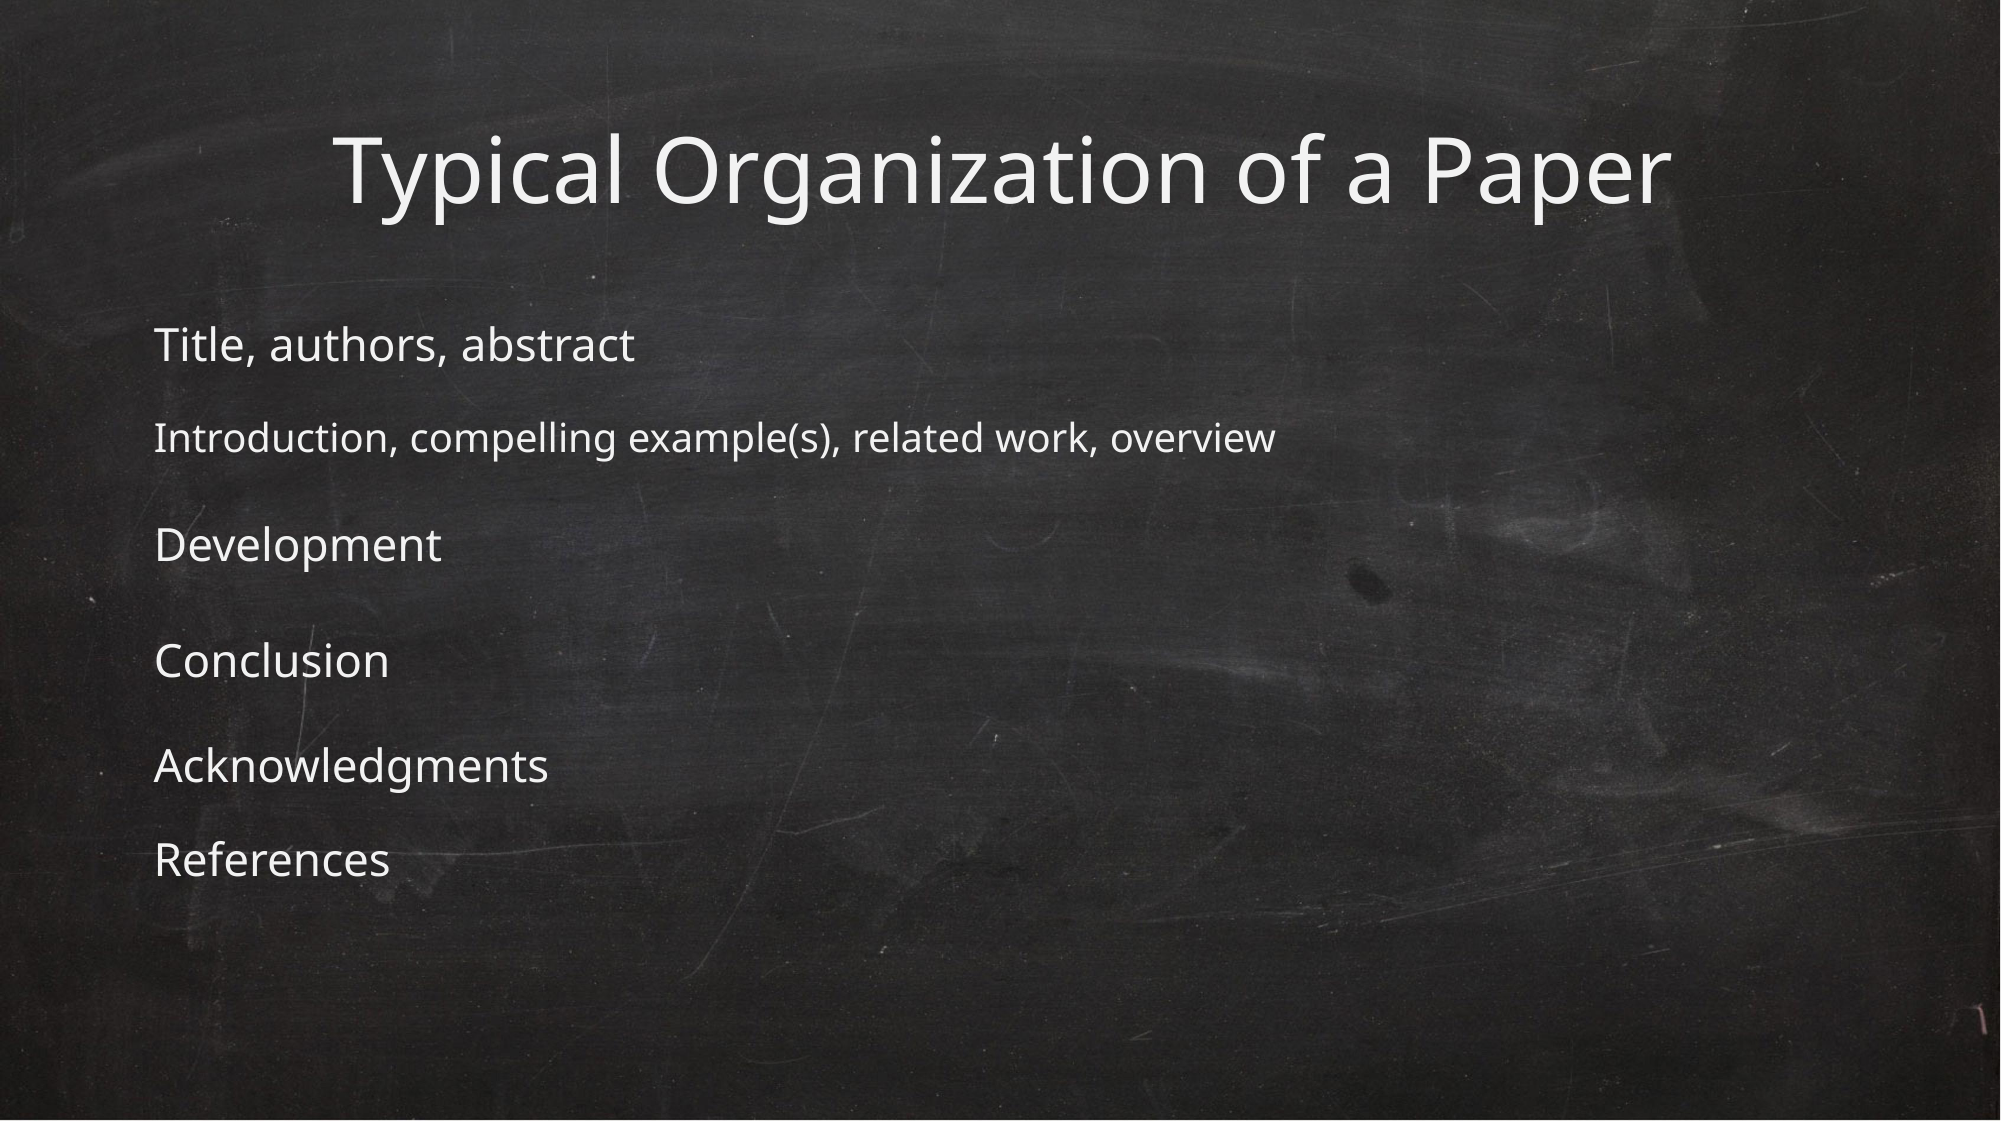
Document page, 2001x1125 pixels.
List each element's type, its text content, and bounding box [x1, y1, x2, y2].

text_box Introduction, compelling example(s), related work, overview [138, 380, 1308, 481]
subtitle Title, authors, abstract [138, 281, 793, 380]
text_box Acknowledgments [138, 735, 953, 836]
text_box Conclusion [138, 630, 471, 730]
text_box Development [138, 480, 889, 581]
picture [0, 0, 2001, 1125]
title Typical Organization of a Paper [28, 63, 1980, 232]
text_box References [138, 836, 953, 929]
